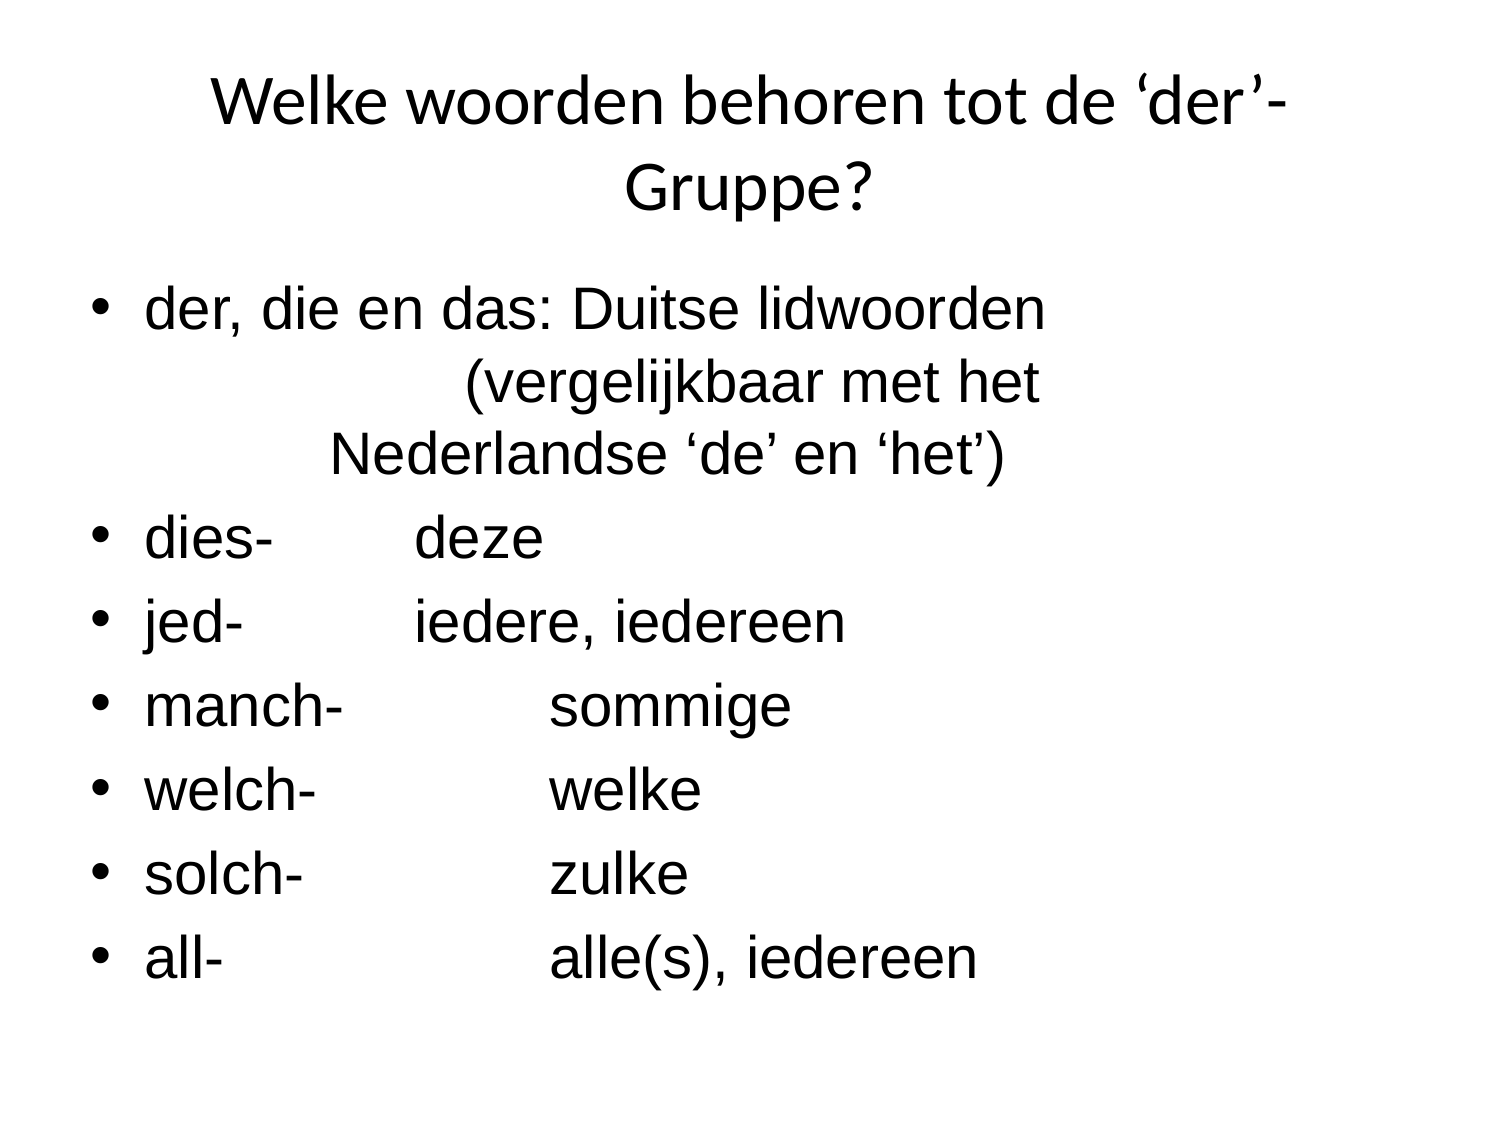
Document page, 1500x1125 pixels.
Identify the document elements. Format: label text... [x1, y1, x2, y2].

title Welke woorden behoren tot de ‘der’-Gruppe? [75, 45, 1425, 233]
list der, die en das: Duitse lidwoorden (vergelijkbaar met het Nederlandse ‘de’ en ‘het’) dies- deze jed- iedere, iedereen manch- sommige welch- welke solch- zulke all- alle(s), iedereen [75, 262, 1425, 1005]
